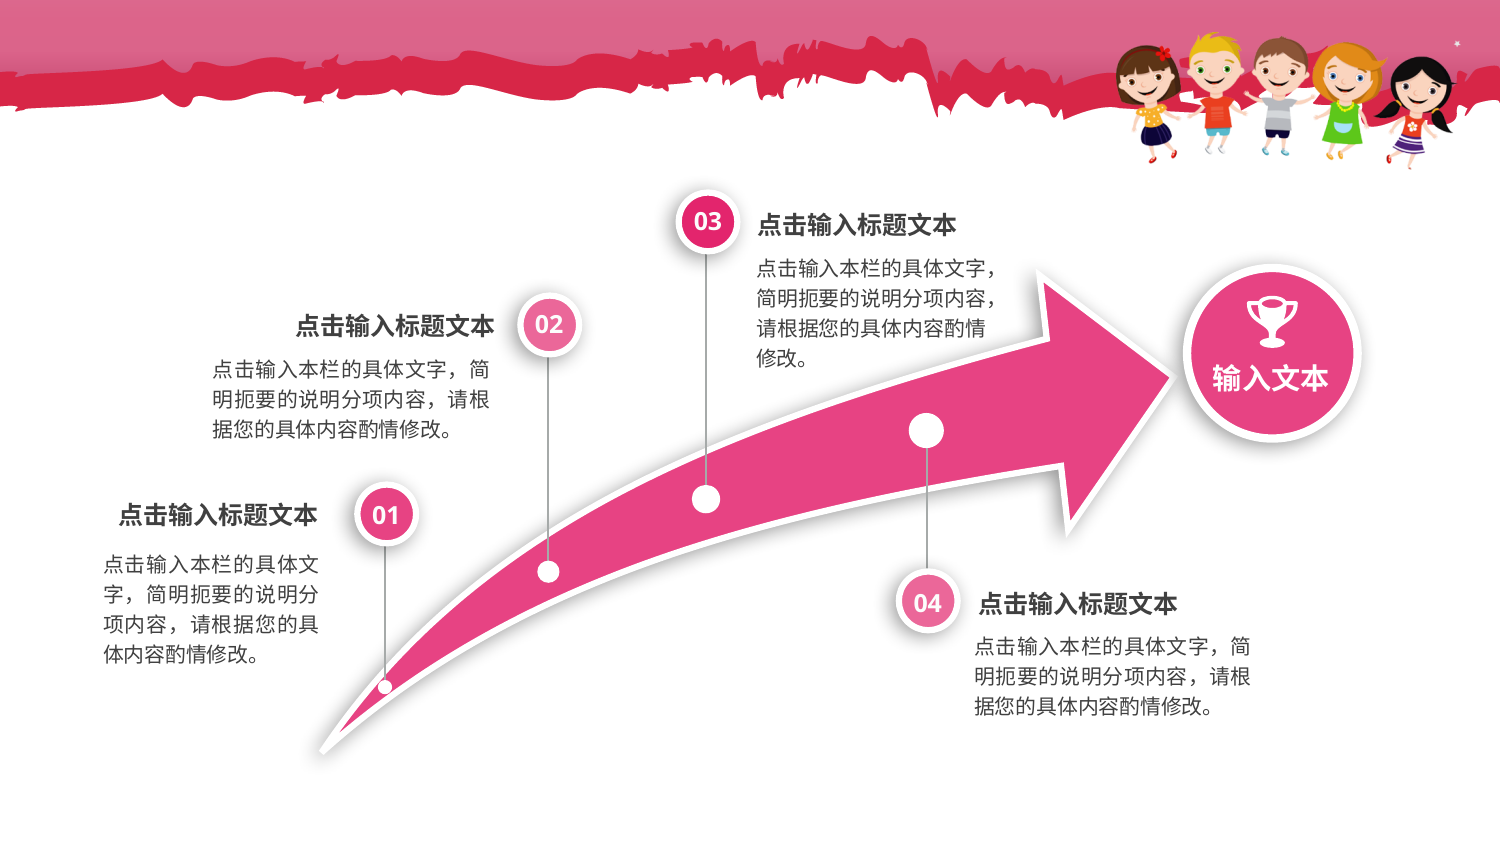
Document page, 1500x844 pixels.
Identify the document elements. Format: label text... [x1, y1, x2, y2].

text_box [678, 192, 738, 252]
text_box 点击输入标题文本 [76, 489, 334, 540]
text_box [1187, 267, 1358, 439]
text_box 点击输入标题文本 [218, 302, 496, 353]
text_box 03 [692, 201, 724, 240]
text_box 02 [533, 305, 566, 343]
text_box [1246, 295, 1298, 348]
text_box [691, 484, 721, 514]
text_box 01 [370, 495, 402, 534]
text_box [908, 412, 944, 449]
text_box 点击输入标题文本 [978, 579, 1207, 628]
text_box 输入文本 [1208, 354, 1334, 406]
text_box 点击输入标题文本 [757, 201, 987, 250]
picture [0, 0, 1500, 170]
text_box [357, 484, 417, 544]
text_box [377, 680, 393, 695]
text_box 点击输入本栏的具体文字，简明扼要的说明分项内容，请根据您的具体内容酌情修改。 [974, 628, 1252, 705]
text_box [520, 295, 580, 355]
text_box [537, 560, 560, 583]
text_box 04 [911, 583, 944, 622]
text_box [898, 571, 958, 631]
text_box 点击输入本栏的具体文字，简明扼要的说明分项内容，请根据您的具体内容酌情修改。 [212, 351, 491, 429]
text_box 点击输入本栏的具体文字，简明扼要的说明分项内容，请根据您的具体内容酌情修改。 [756, 250, 987, 327]
text_box 点击输入本栏的具体文字，简明扼要的说明分项内容，请根据您的具体内容酌情修改。 [88, 539, 335, 616]
text_box [321, 275, 1171, 753]
